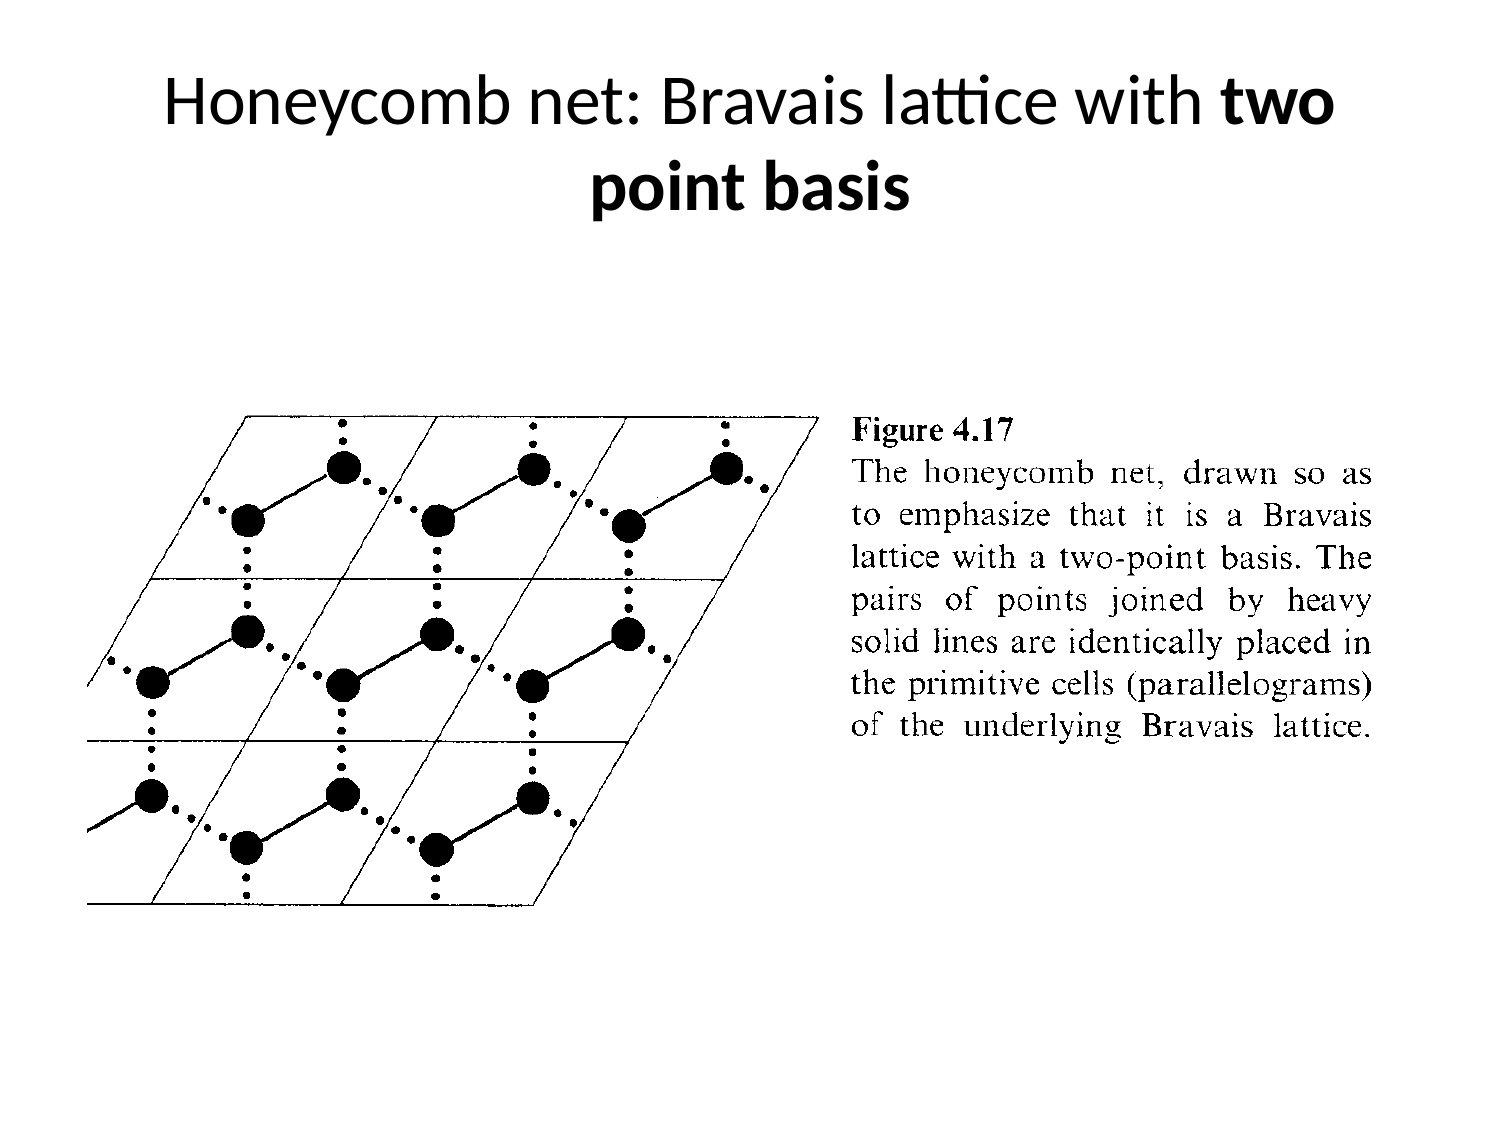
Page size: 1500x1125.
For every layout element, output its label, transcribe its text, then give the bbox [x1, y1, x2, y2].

picture [87, 362, 1412, 948]
title Honeycomb net: Bravais lattice with two point basis [75, 45, 1425, 233]
